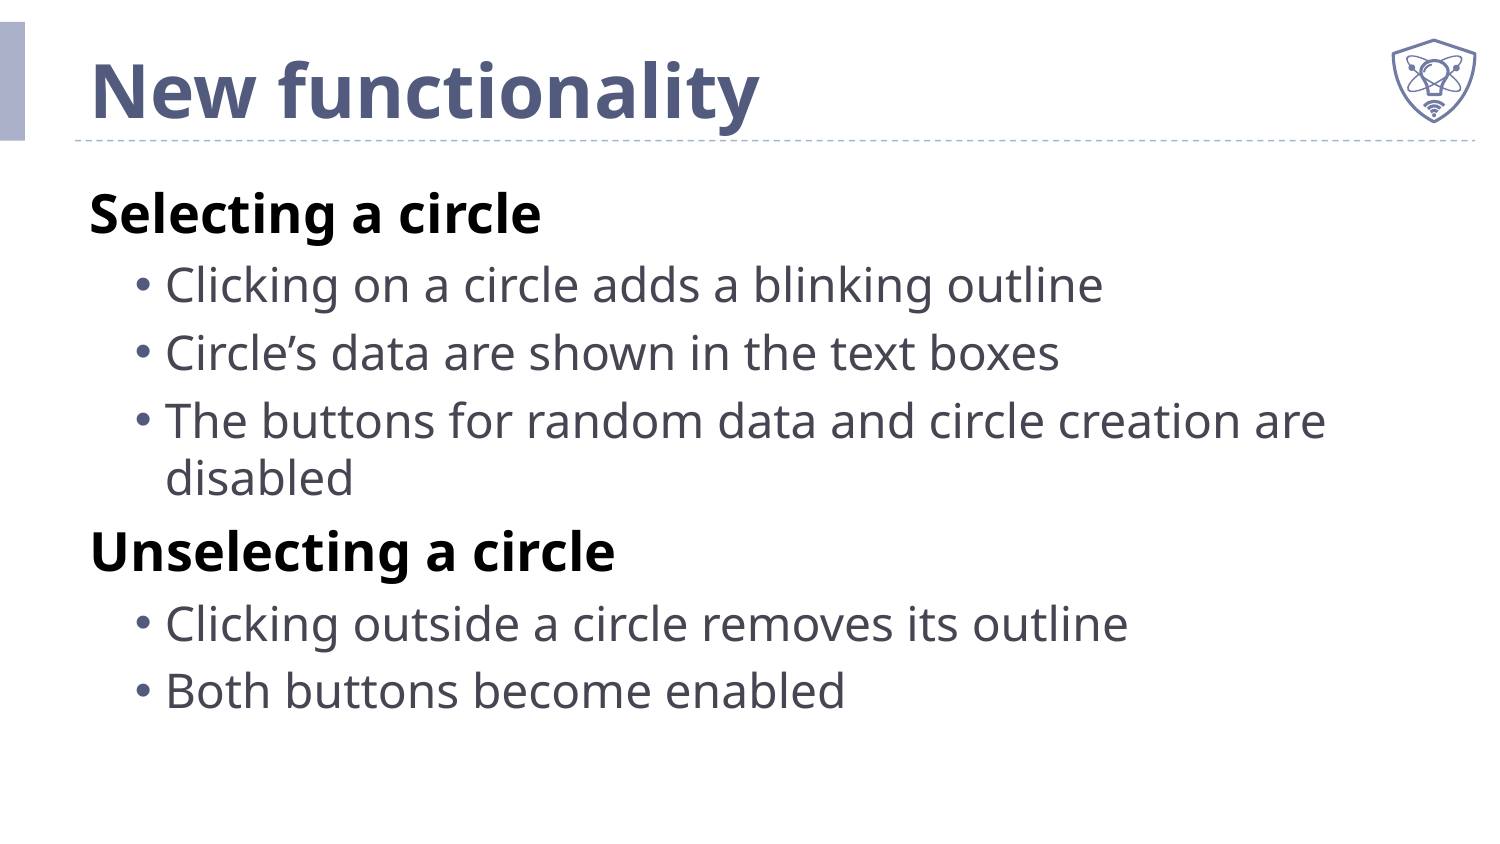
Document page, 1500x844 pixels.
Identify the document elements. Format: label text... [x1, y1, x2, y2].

list Selecting a circle Clicking on a circle adds a blinking outline Circle’s data are shown in the text boxes The buttons for random data and circle creation are disabled Unselecting a circle Clicking outside a circle removes its outline Both buttons become enabled [75, 171, 1475, 835]
title New functionality [75, 18, 1475, 141]
